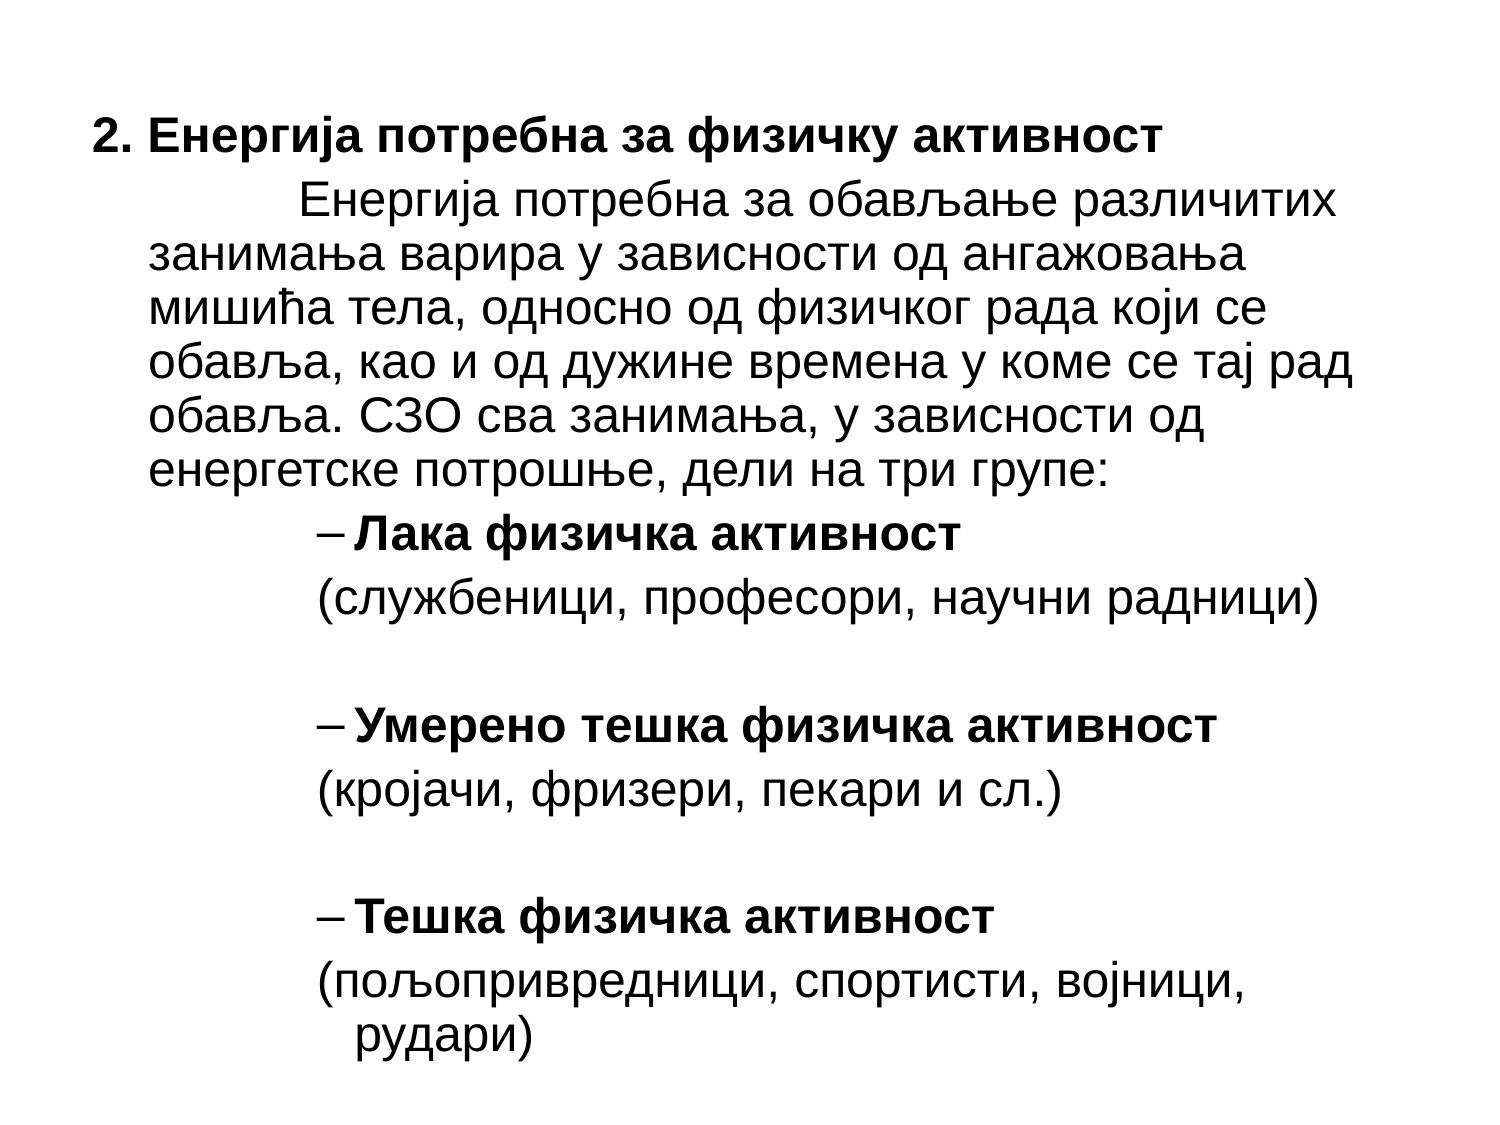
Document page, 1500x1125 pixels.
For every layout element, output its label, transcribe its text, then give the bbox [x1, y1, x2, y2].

list 2. Енергија потребна за физичку активност Енергија потребна за обављање различитих занимања варира у зависности од ангажовања мишића тела, односно од физичког рада који се обавља, као и од дужине времена у коме се тај рад обавља. СЗО сва занимања, у зависности од енергетске потрошње, дели на три групе: Лака физичка активност (службеници, професори, научни радници) Умерено тешка физичка активност (кројачи, фризери, пекари и сл.) Тешка физичка активност (пољопривредници, спортисти, војници, рудари) [76, 101, 1412, 988]
